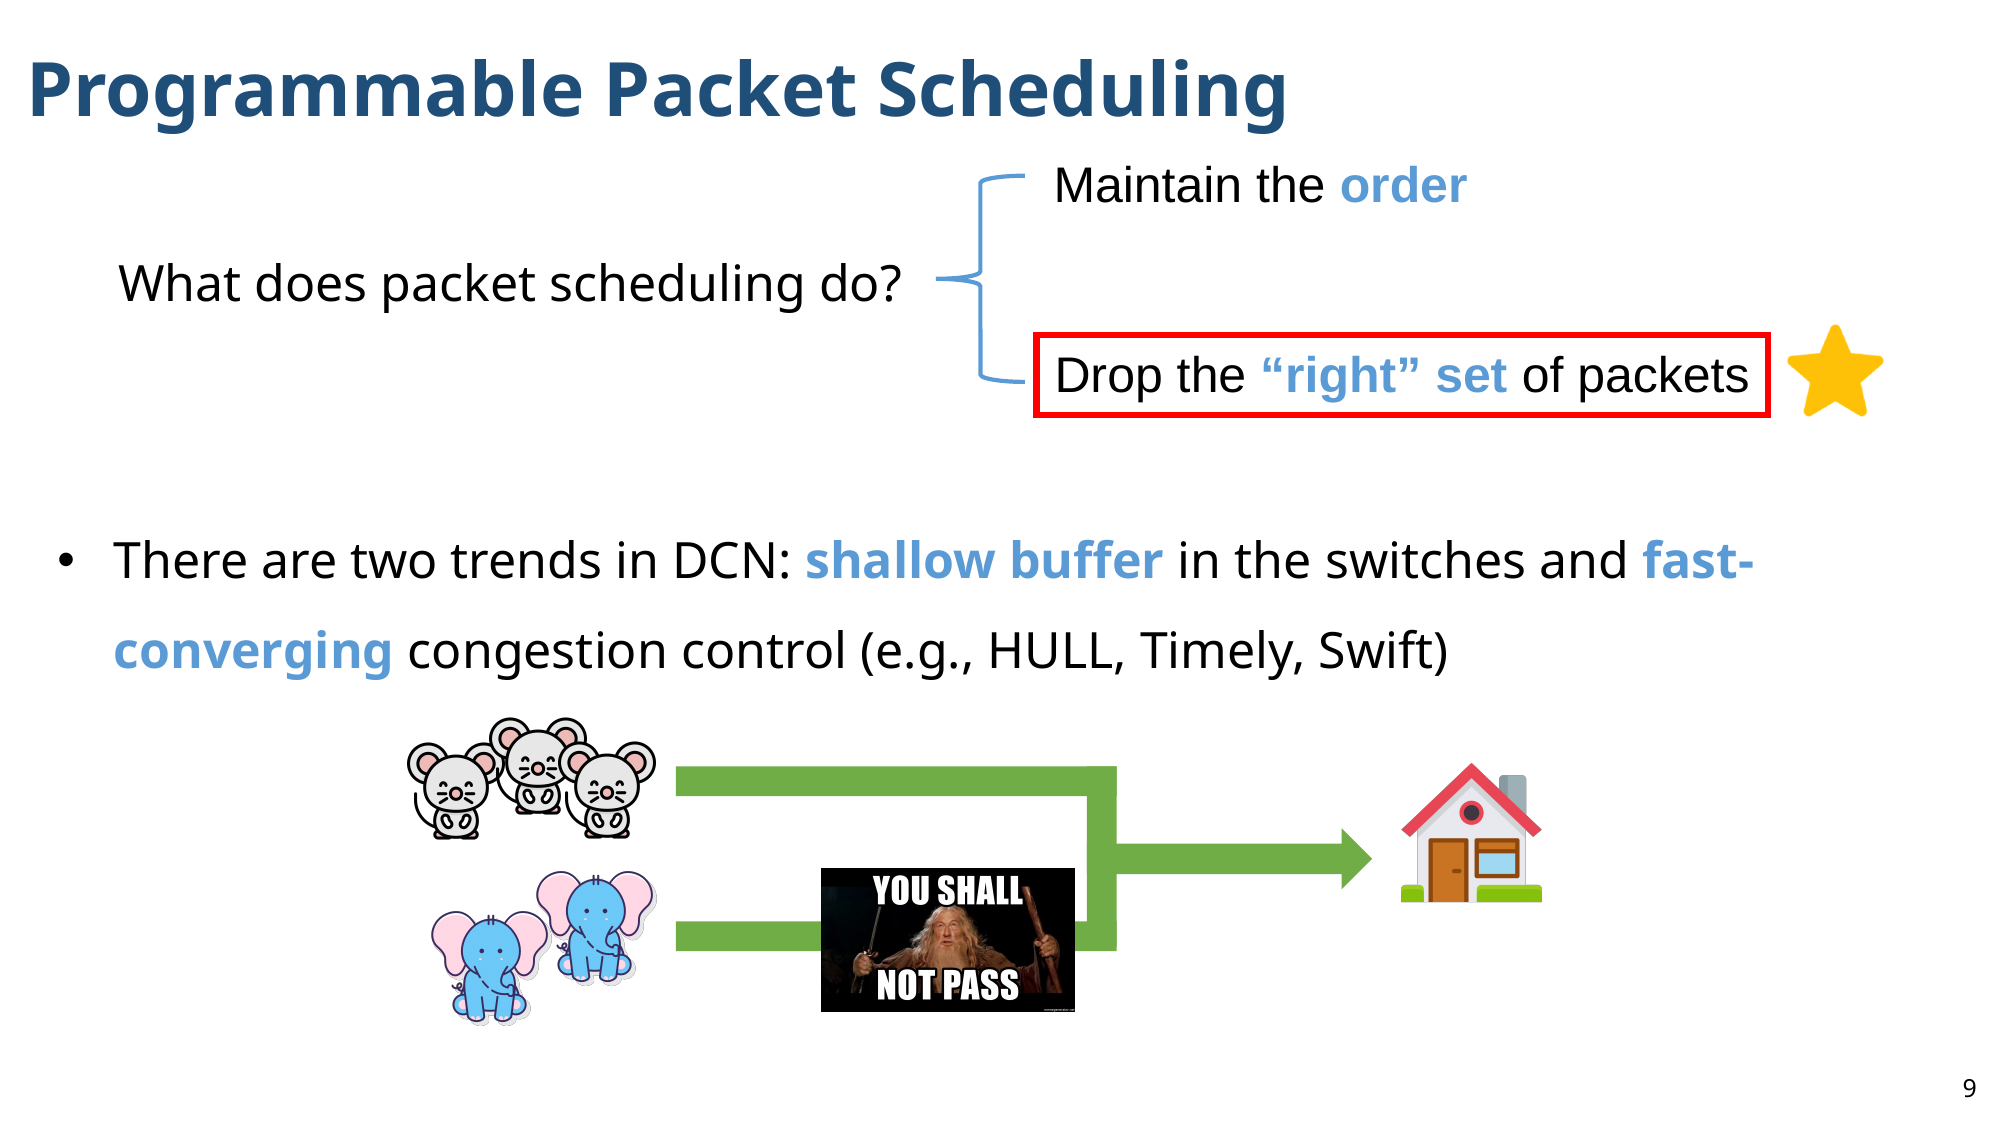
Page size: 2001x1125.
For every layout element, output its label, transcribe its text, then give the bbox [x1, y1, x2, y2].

text_box [675, 765, 1086, 797]
picture [1401, 762, 1542, 903]
text_box [1086, 765, 1118, 842]
picture [407, 717, 656, 840]
text_box [675, 920, 821, 952]
picture [821, 868, 1075, 1012]
text_box What does packet scheduling do? [103, 129, 967, 404]
text_box Maintain the order [1038, 145, 1483, 220]
slide_number 8 [1541, 1059, 1992, 1120]
picture [1781, 315, 1891, 422]
text_box [1075, 920, 1118, 952]
text_box [42, 863, 1958, 1105]
text_box [935, 175, 1025, 383]
text_box There are two trends in DCN: shallow buffer in the switches and fast-converging congestion control (e.g., HULL, Timely, Swift) [42, 478, 1958, 700]
picture [429, 866, 659, 1031]
text_box [1085, 825, 1374, 892]
text_box [1035, 334, 1769, 416]
text_box [1086, 876, 1118, 947]
title Programmable Packet Scheduling [11, 0, 1853, 201]
